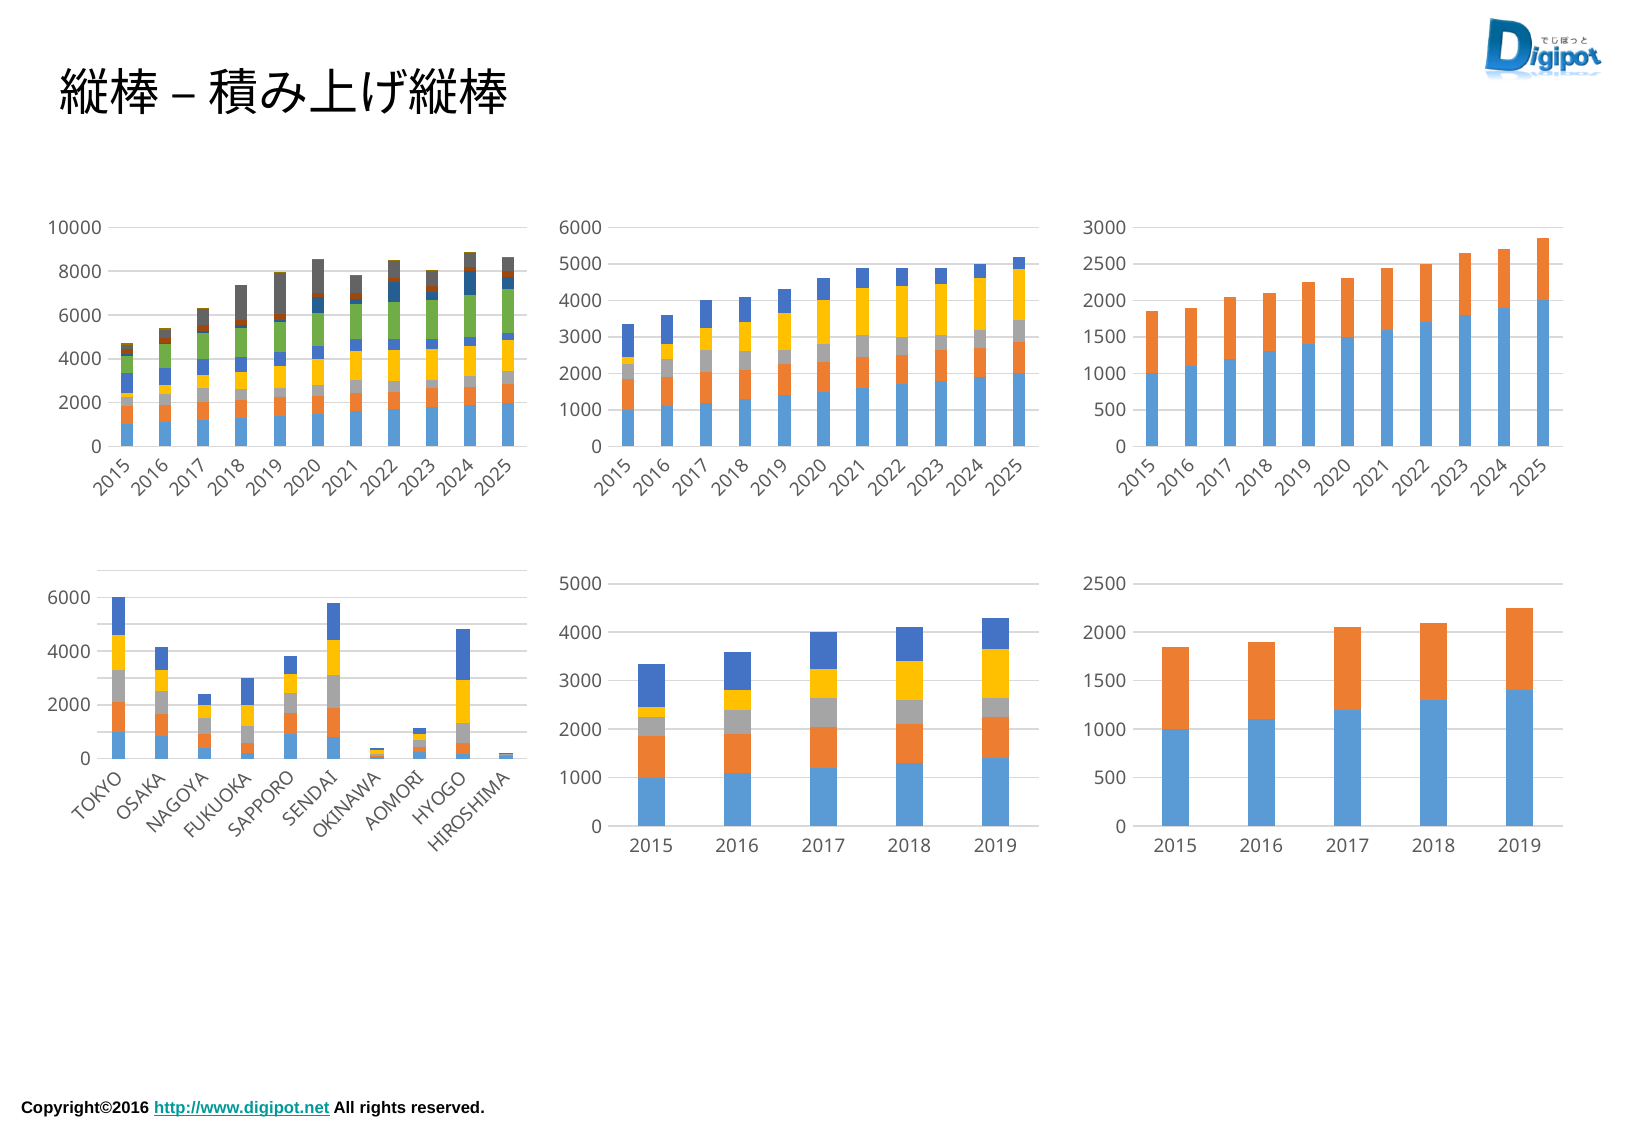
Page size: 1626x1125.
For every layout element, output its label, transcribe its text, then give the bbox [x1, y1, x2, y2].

chart [548, 207, 1049, 509]
chart [548, 564, 1049, 865]
chart [1072, 564, 1574, 865]
chart [37, 207, 538, 509]
text_box 縦棒 – 積み上げ縦棒 [44, 53, 524, 128]
chart [37, 564, 538, 865]
chart [1072, 207, 1574, 509]
picture [1485, 18, 1602, 82]
